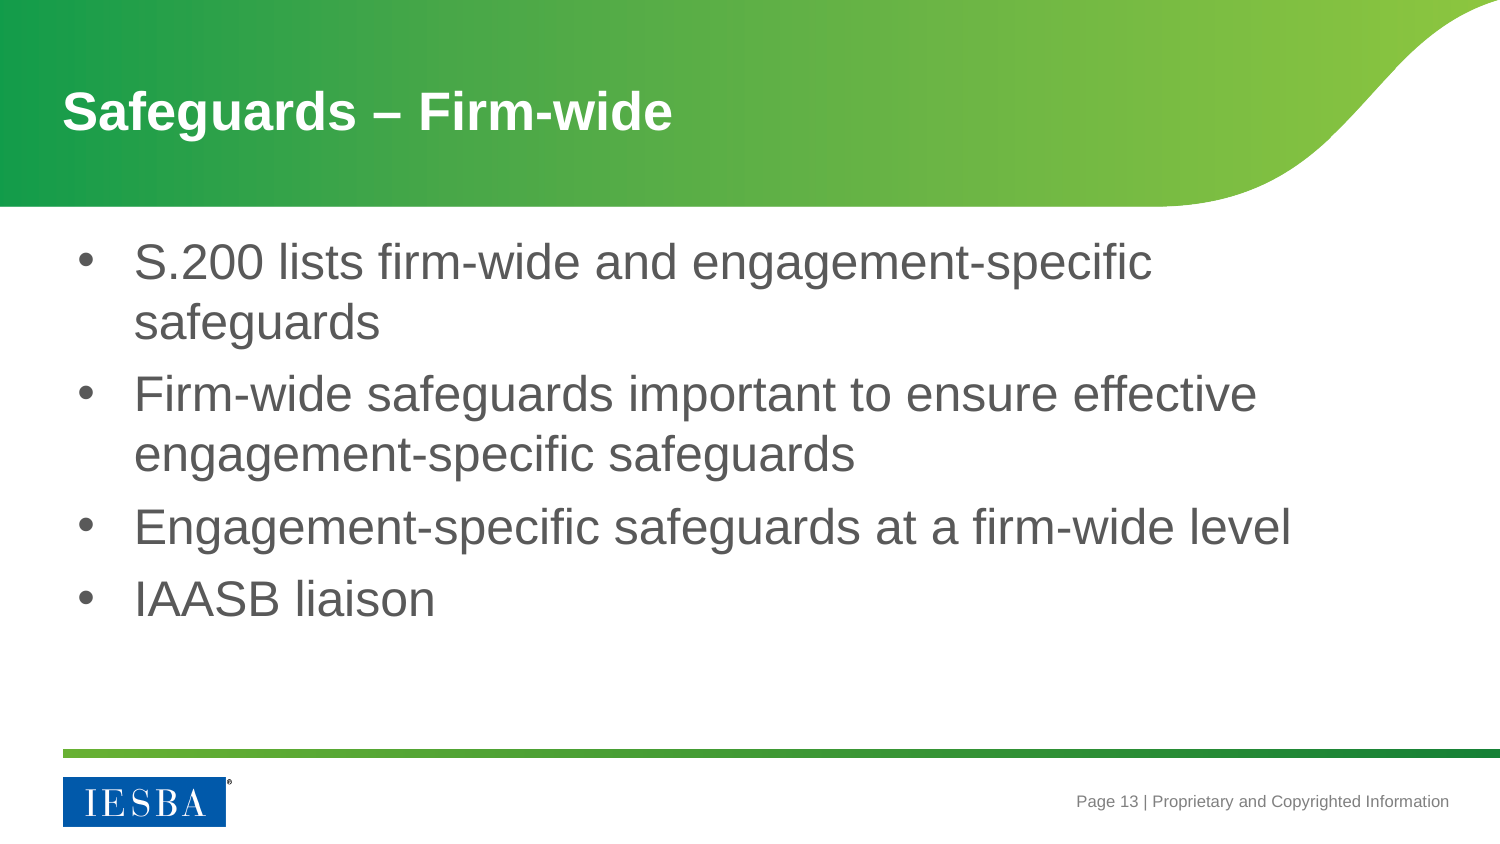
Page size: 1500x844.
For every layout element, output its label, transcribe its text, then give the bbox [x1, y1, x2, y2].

list S.200 lists firm-wide and engagement-specific safeguards Firm-wide safeguards important to ensure effective engagement-specific safeguards Engagement-specific safeguards at a firm-wide level IAASB liaison [62, 221, 1388, 725]
picture [63, 777, 232, 827]
title Safeguards – Firm-wide [62, 75, 1300, 142]
picture [0, 0, 1500, 207]
